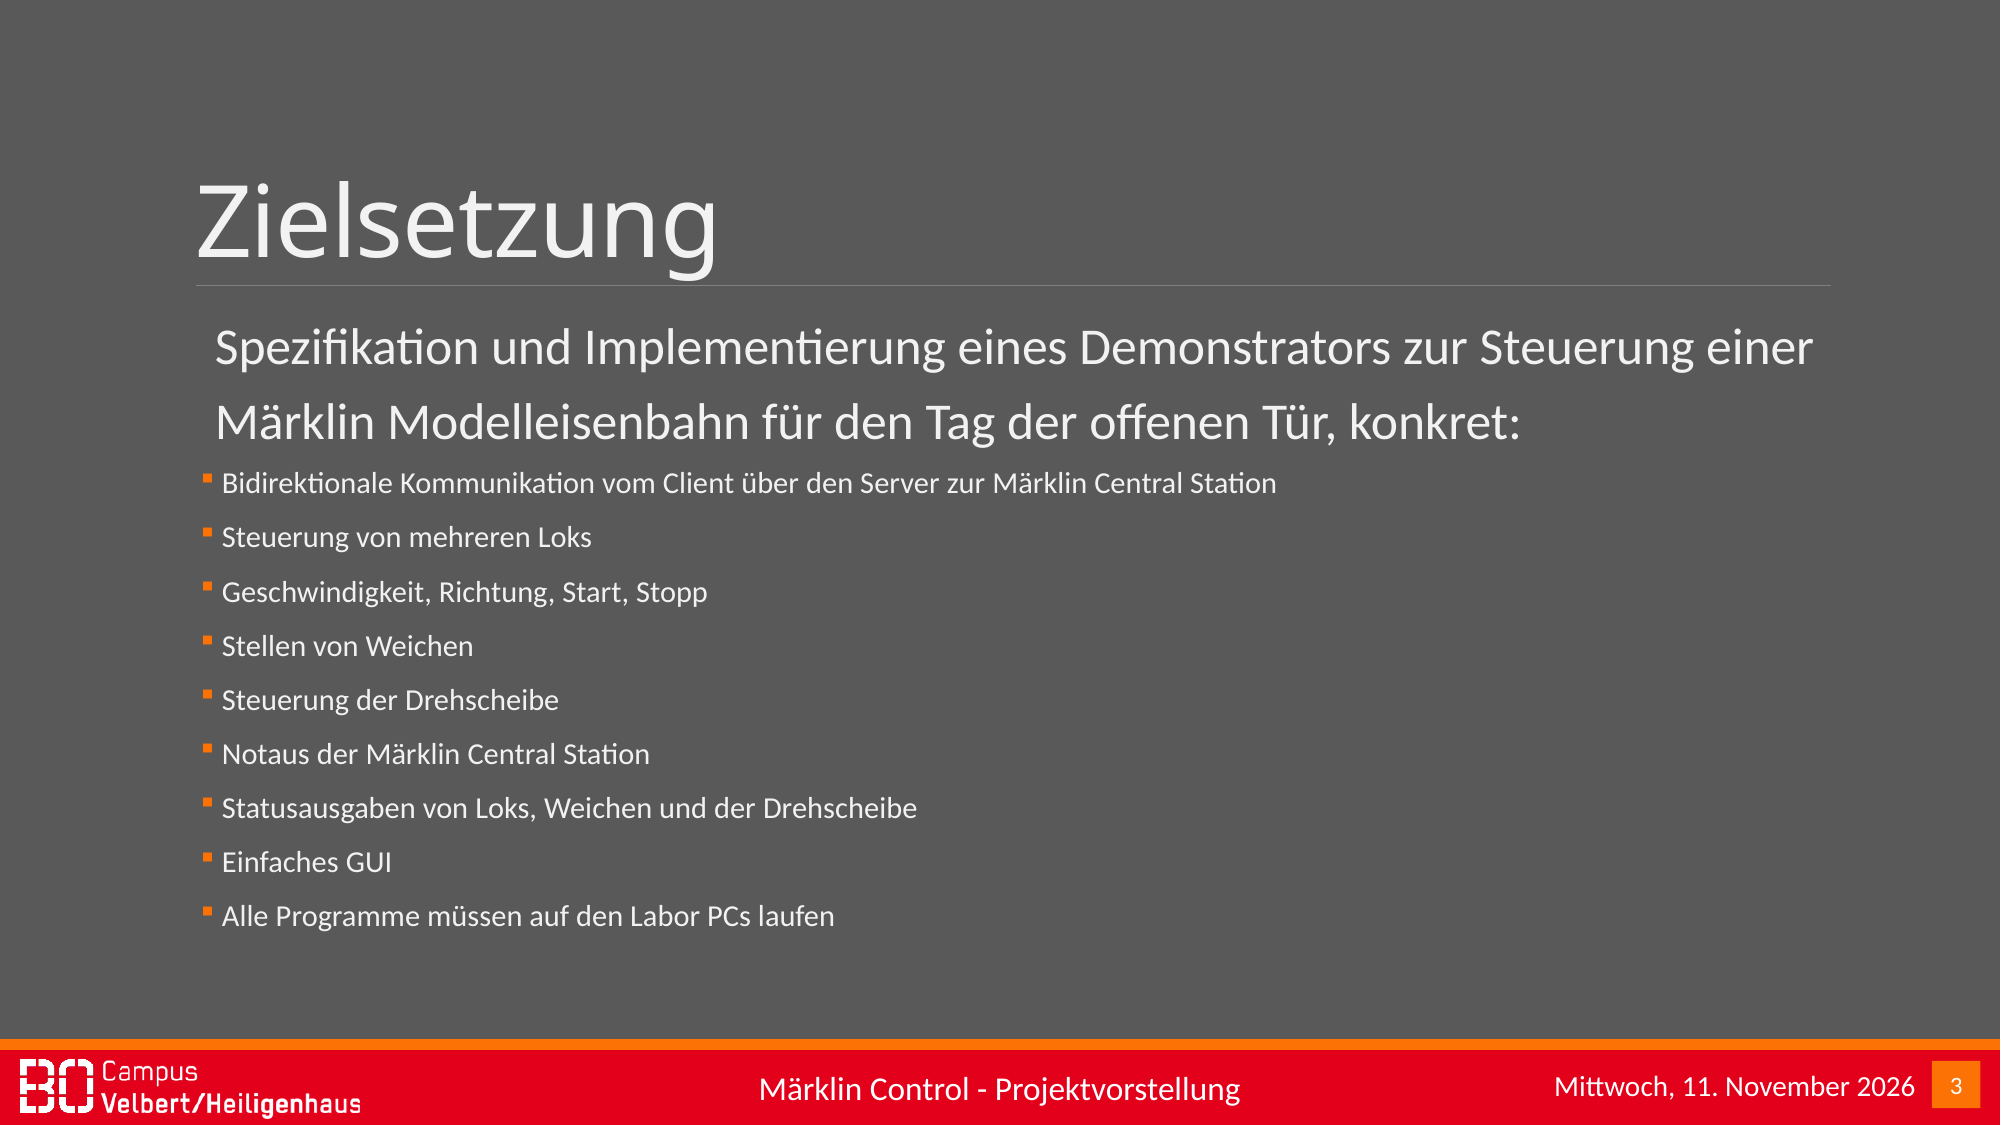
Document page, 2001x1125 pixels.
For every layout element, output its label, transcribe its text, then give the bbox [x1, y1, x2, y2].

slide_number 3 [1931, 1060, 1981, 1109]
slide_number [1525, 1054, 1931, 1115]
list Spezifikation und Implementierung eines Demonstrators zur Steuerung einer Märklin Modelleisenbahn für den Tag der offenen Tür, konkret: Bidirektionale Kommunikation vom Client über den Server zur Märklin Central Station Steuerung von mehreren Loks Geschwindigkeit, Richtung, Start, Stopp Stellen von Weichen Steuerung der Drehscheibe Notaus der Märklin Central Station Statusausgaben von Loks, Weichen und der Drehscheibe Einfaches GUI Alle Programme müssen auf den Labor PCs laufen [200, 293, 1851, 954]
title Zielsetzung [180, 47, 1830, 285]
picture [19, 1059, 94, 1113]
picture [101, 1057, 365, 1120]
